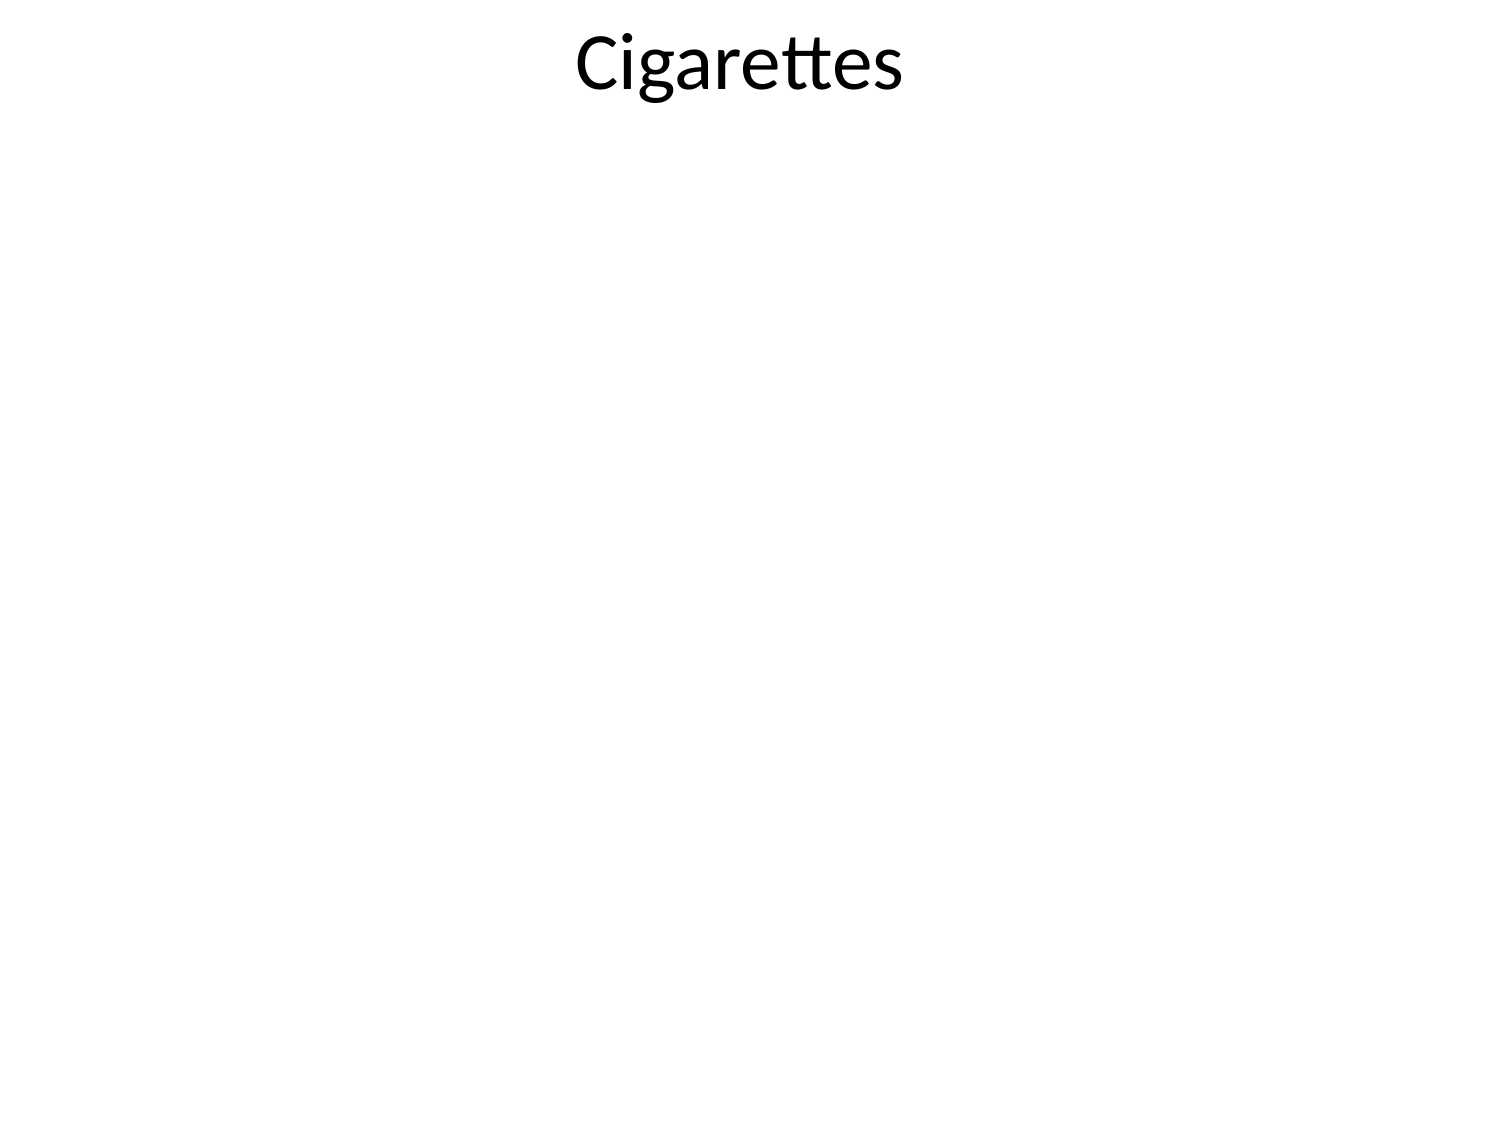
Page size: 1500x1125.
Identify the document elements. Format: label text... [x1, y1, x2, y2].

title Cigarettes [64, 0, 1415, 114]
